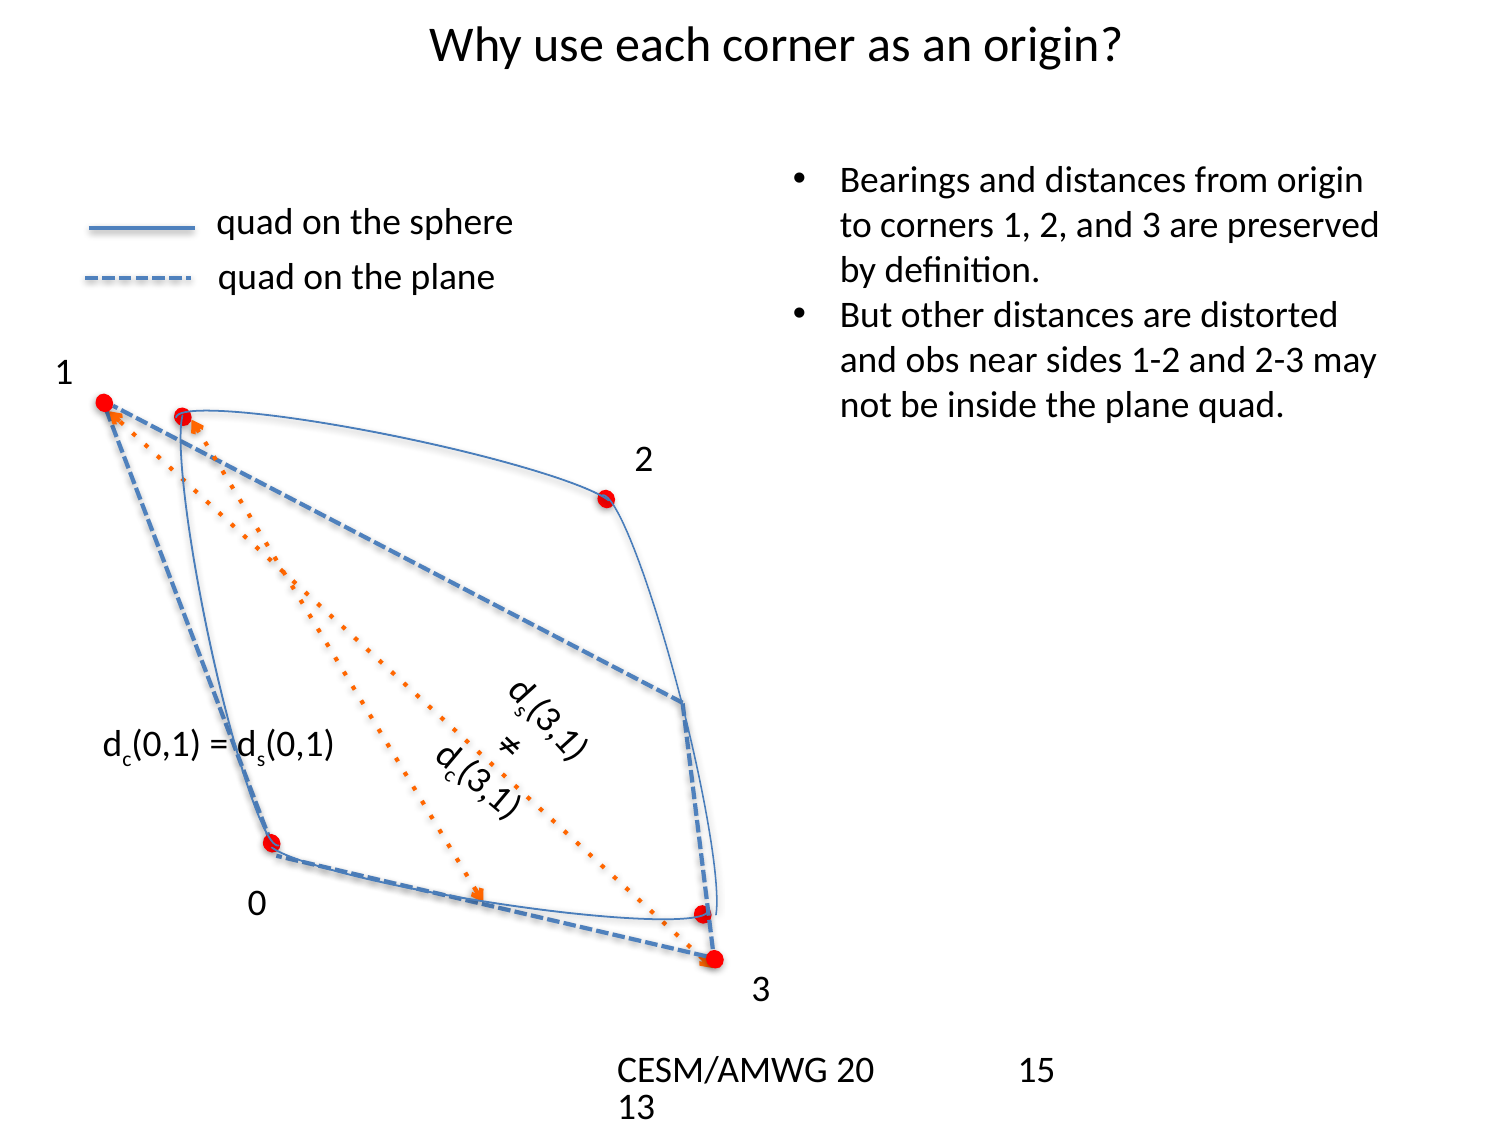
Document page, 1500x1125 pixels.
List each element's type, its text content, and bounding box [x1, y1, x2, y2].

slide_number 15 [1002, 1037, 1075, 1098]
text_box Why use each corner as an origin? [415, 3, 1139, 79]
footer CESM/AMWG 2013 [602, 1037, 892, 1098]
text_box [39, 339, 787, 1018]
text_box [85, 189, 560, 306]
text_box Bearings and distances from origin to corners 1, 2, and 3 are preserved by definition. But other distances are distorted and obs near sides 1-2 and 2-3 may not be inside the plane quad. [778, 147, 1418, 433]
